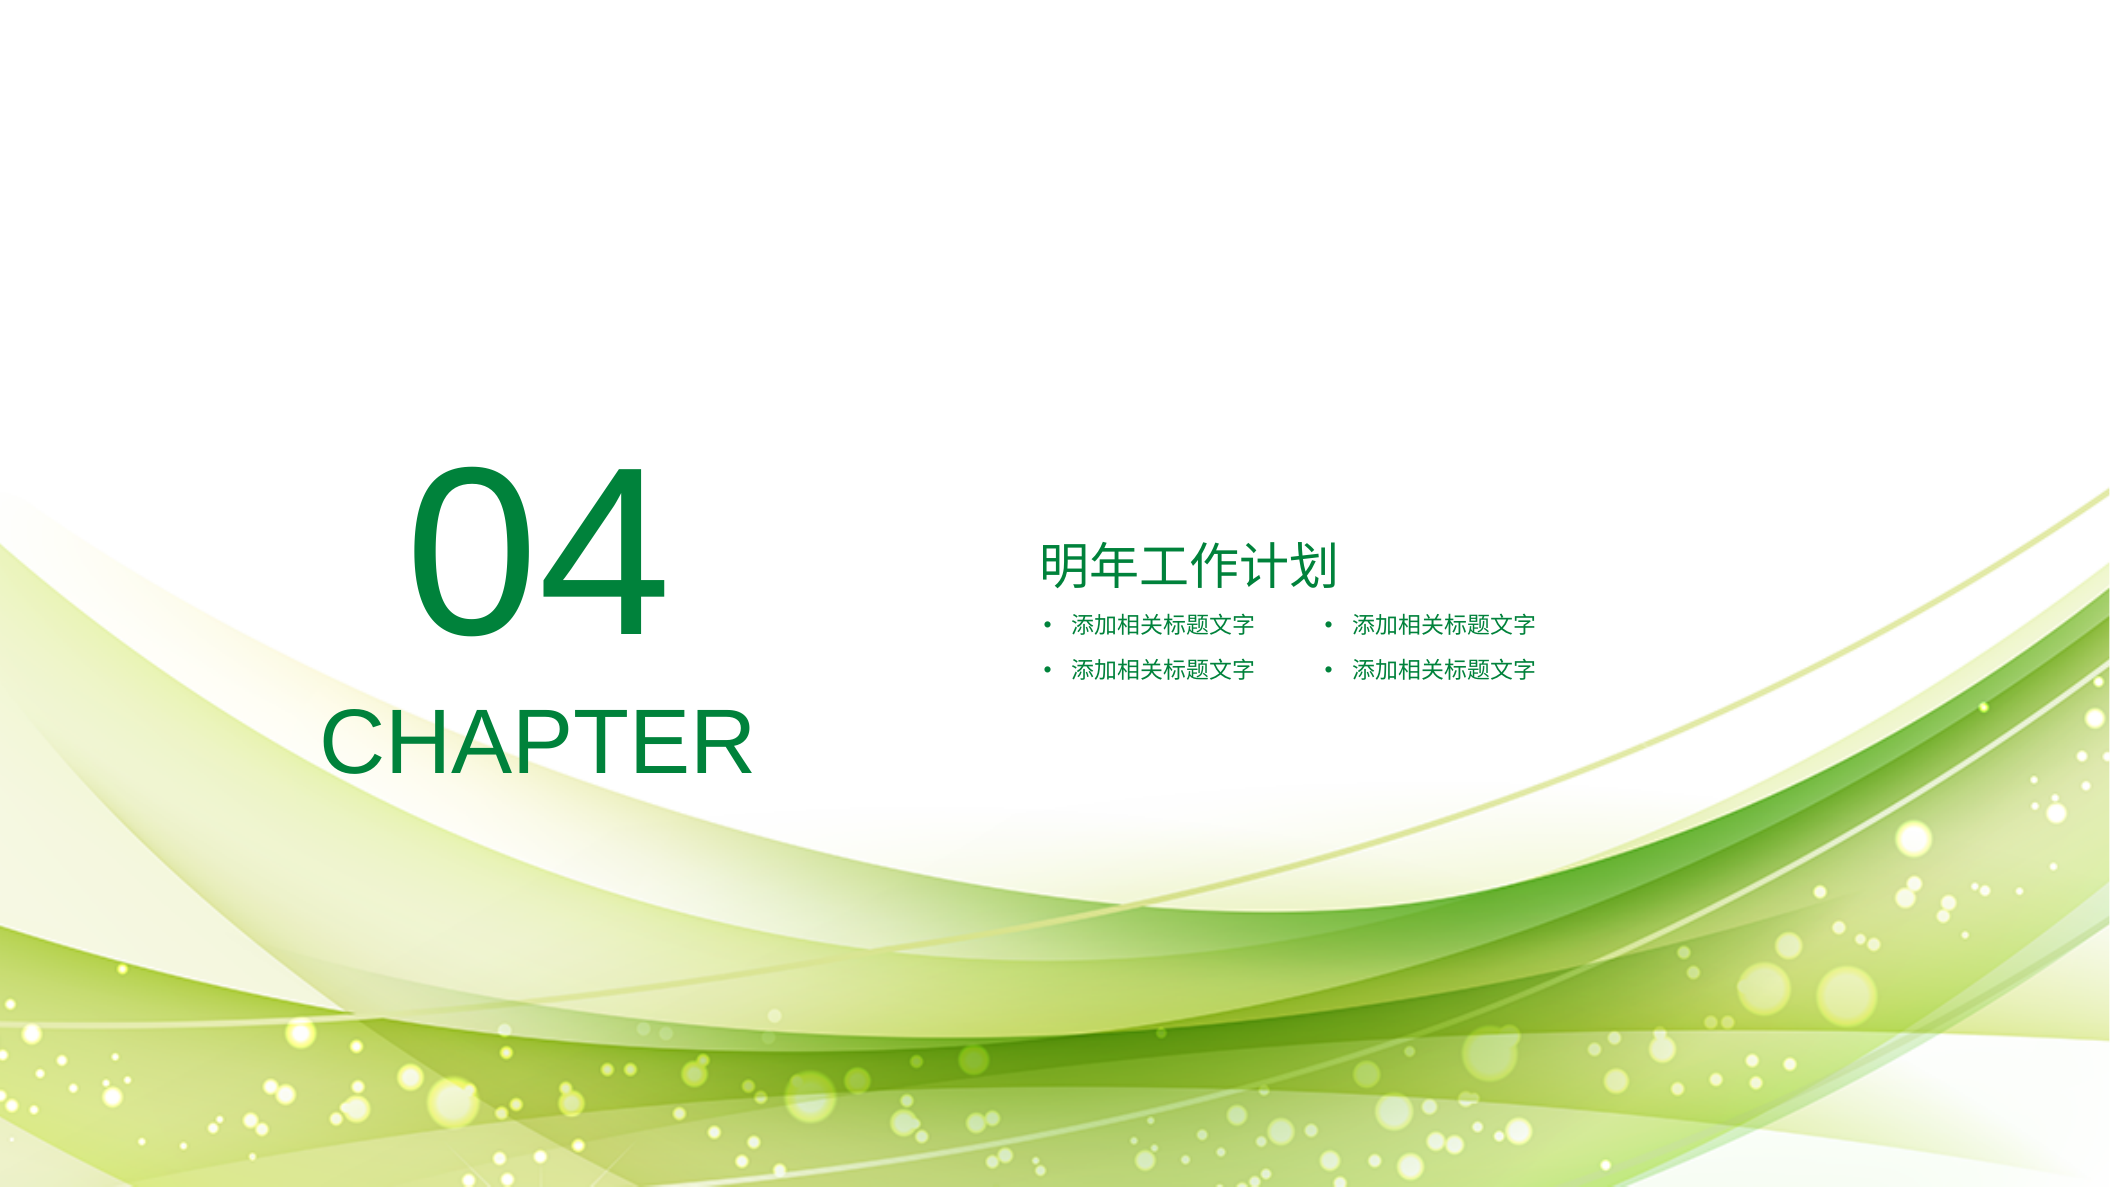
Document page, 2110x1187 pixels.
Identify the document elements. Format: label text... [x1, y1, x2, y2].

text_box 添加相关标题文字 [1309, 648, 1552, 691]
text_box 添加相关标题文字 [1028, 648, 1271, 691]
text_box [0, 0, 2110, 1187]
text_box 添加相关标题文字 [1309, 603, 1552, 646]
text_box 添加相关标题文字 [1028, 603, 1271, 646]
text_box 04 CHAPTER [314, 415, 763, 772]
text_box 明年工作计划 [1039, 534, 1562, 595]
